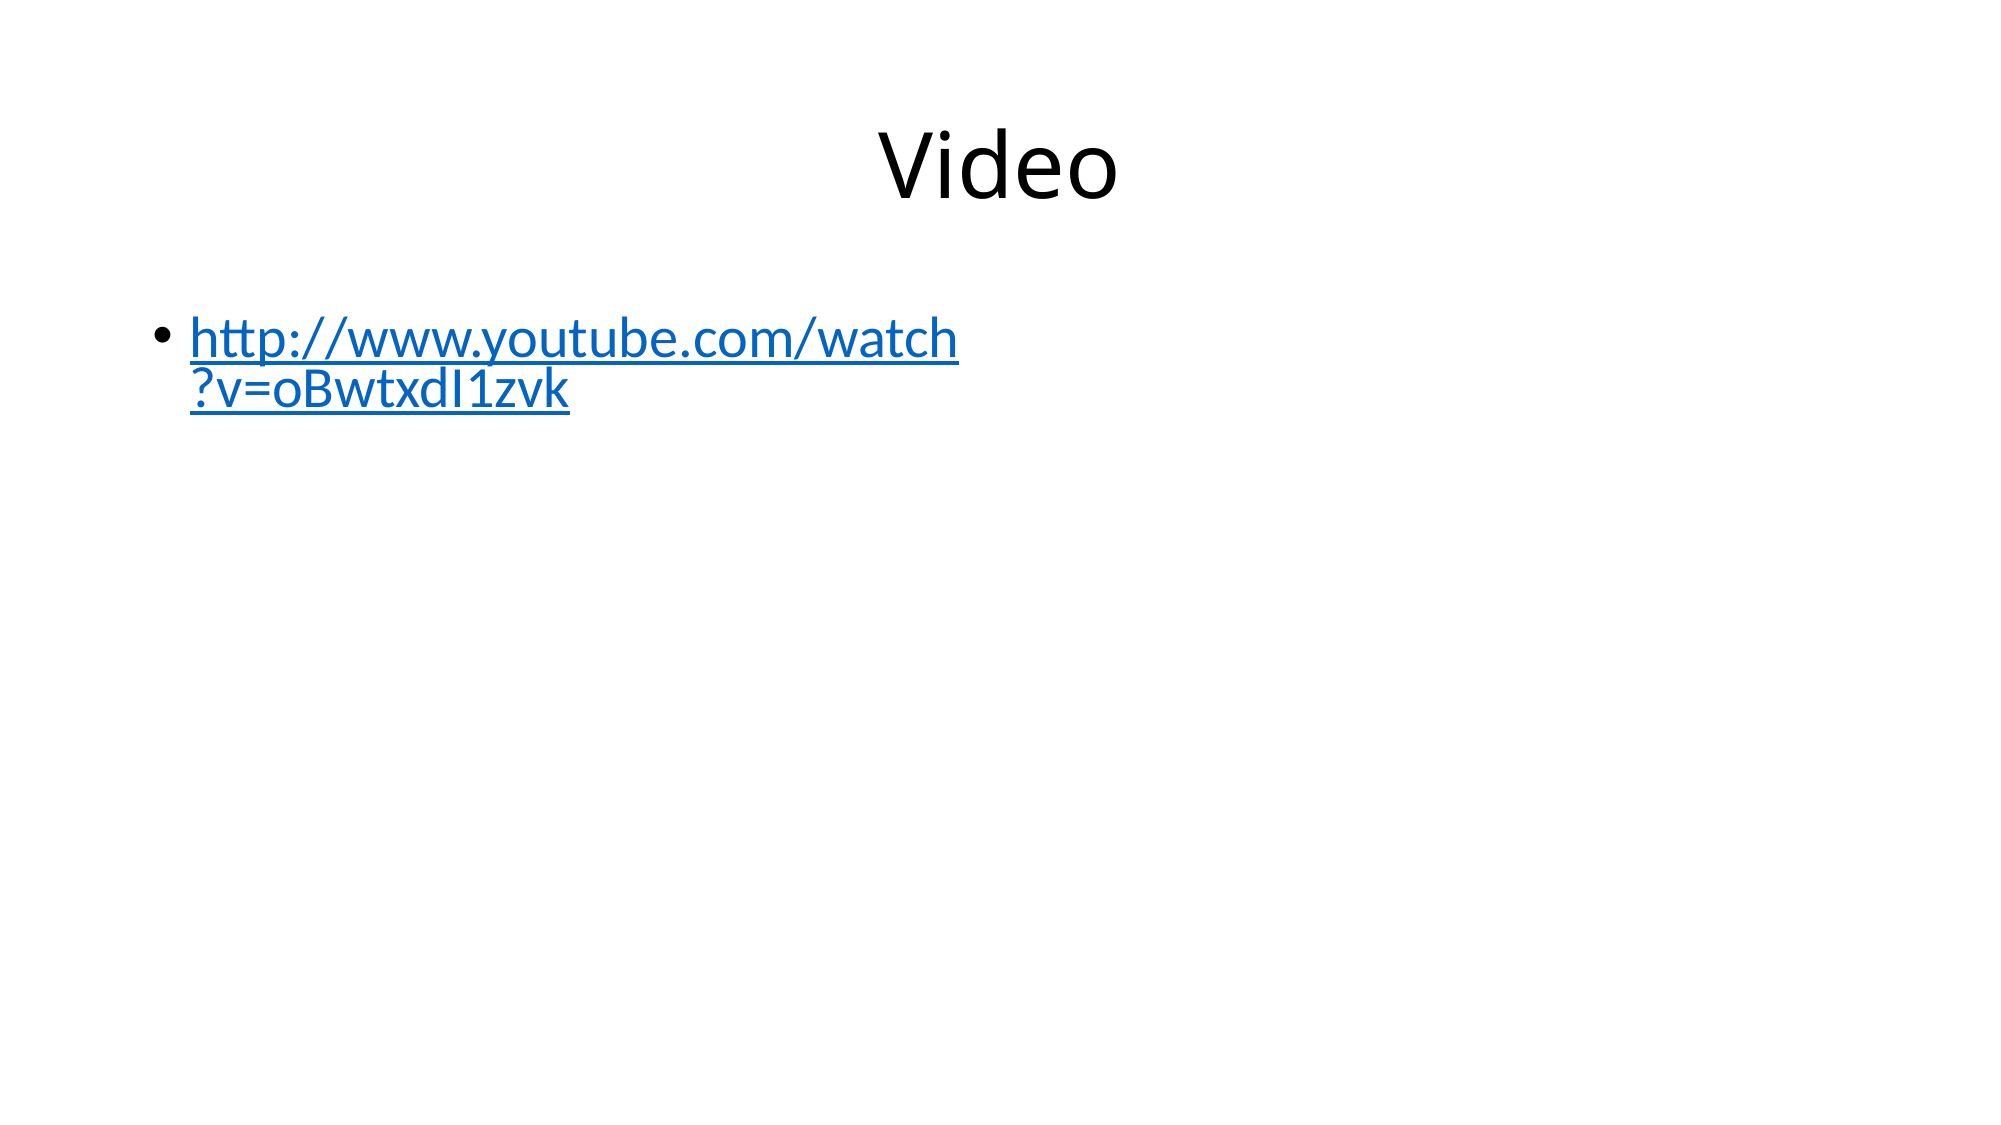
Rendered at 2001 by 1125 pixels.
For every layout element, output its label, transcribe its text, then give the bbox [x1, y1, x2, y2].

title Video [137, 59, 1863, 278]
list http://www.youtube.com/watch?v=oBwtxdI1zvk [137, 299, 988, 1014]
